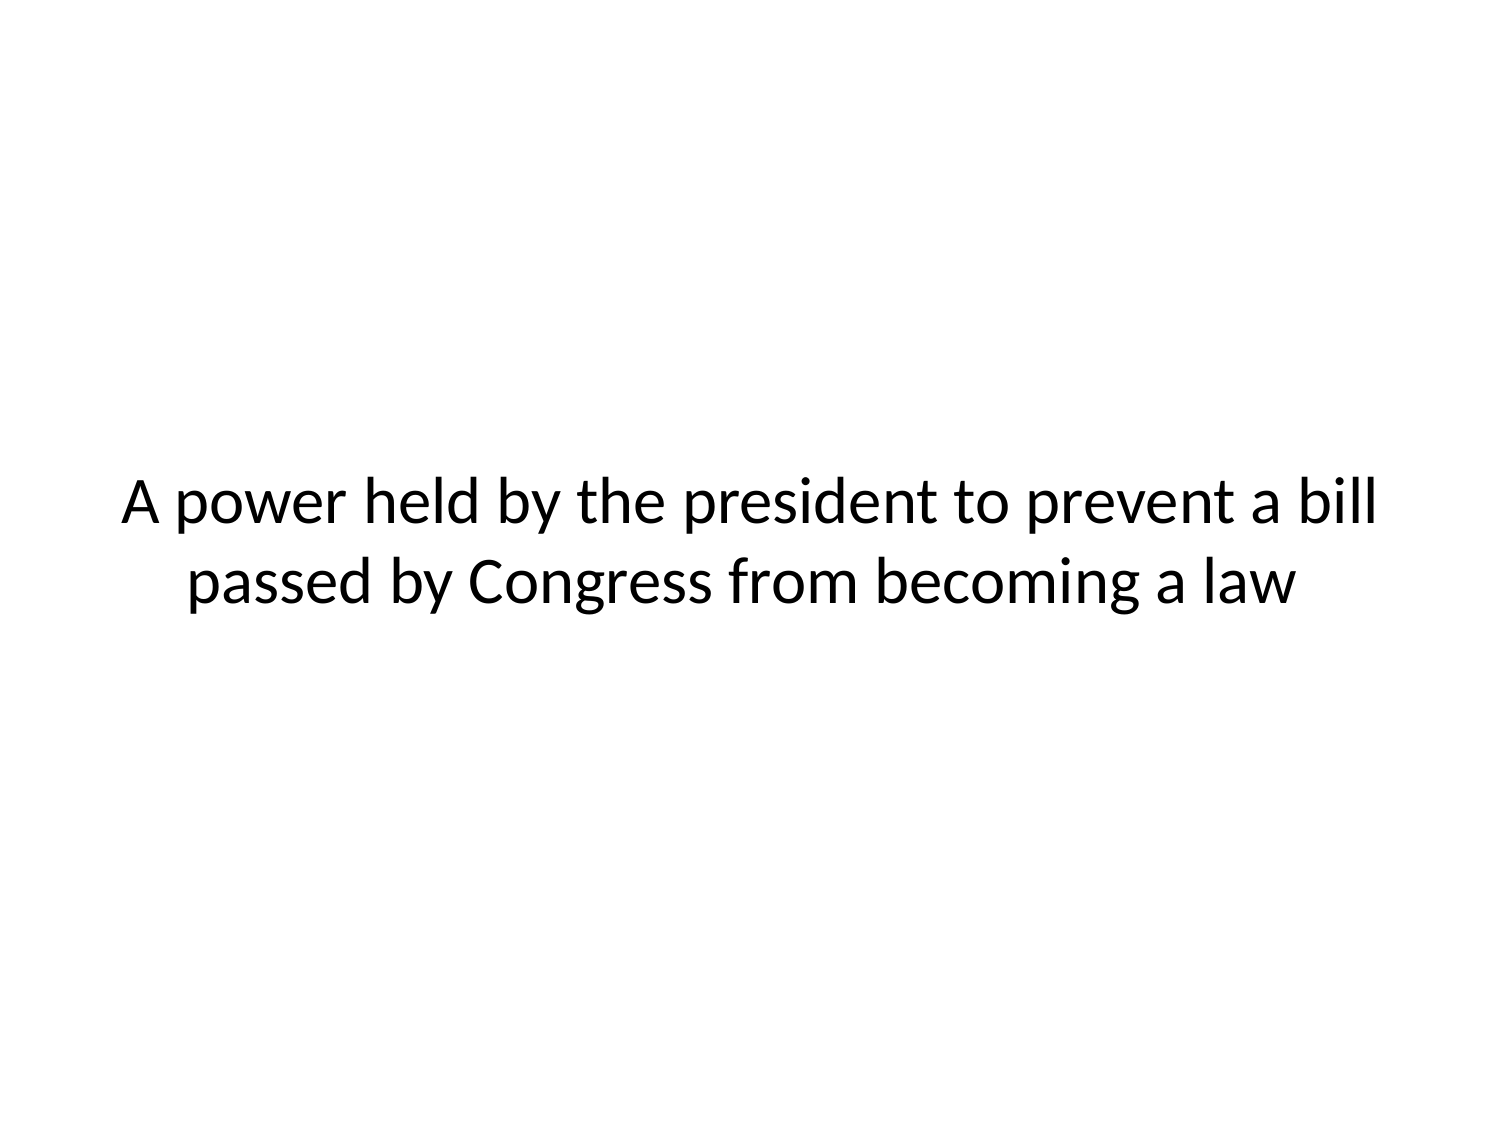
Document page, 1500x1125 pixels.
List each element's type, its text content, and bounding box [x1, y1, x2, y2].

list A power held by the president to prevent a bill passed by Congress from becoming a law [75, 262, 1425, 1005]
